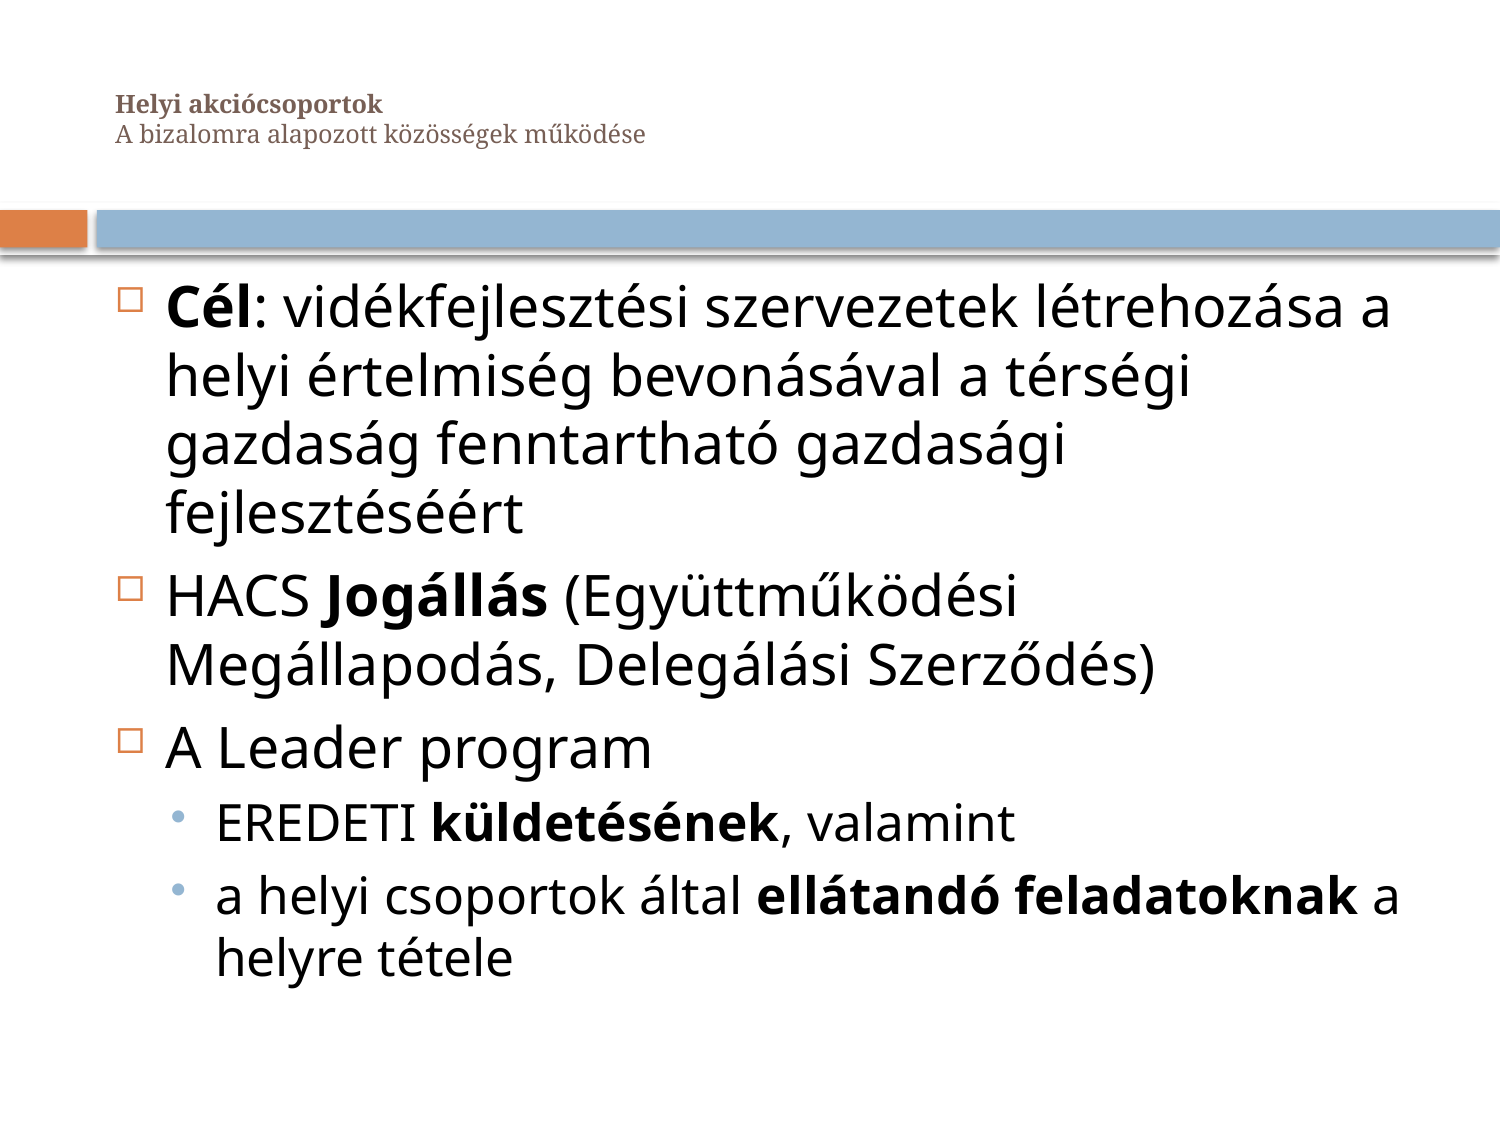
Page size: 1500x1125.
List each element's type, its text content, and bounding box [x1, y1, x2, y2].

list Cél: vidékfejlesztési szervezetek létrehozása a helyi értelmiség bevonásával a térségi gazdaság fenntartható gazdasági fejlesztéséért HACS Jogállás (Együttműködési Megállapodás, Delegálási Szerződés) A Leader program EREDETI küldetésének, valamint a helyi csoportok által ellátandó feladatoknak a helyre tétele [100, 262, 1438, 1000]
title Helyi akciócsoportok A bizalomra alapozott közösségek működése [100, 37, 1438, 200]
